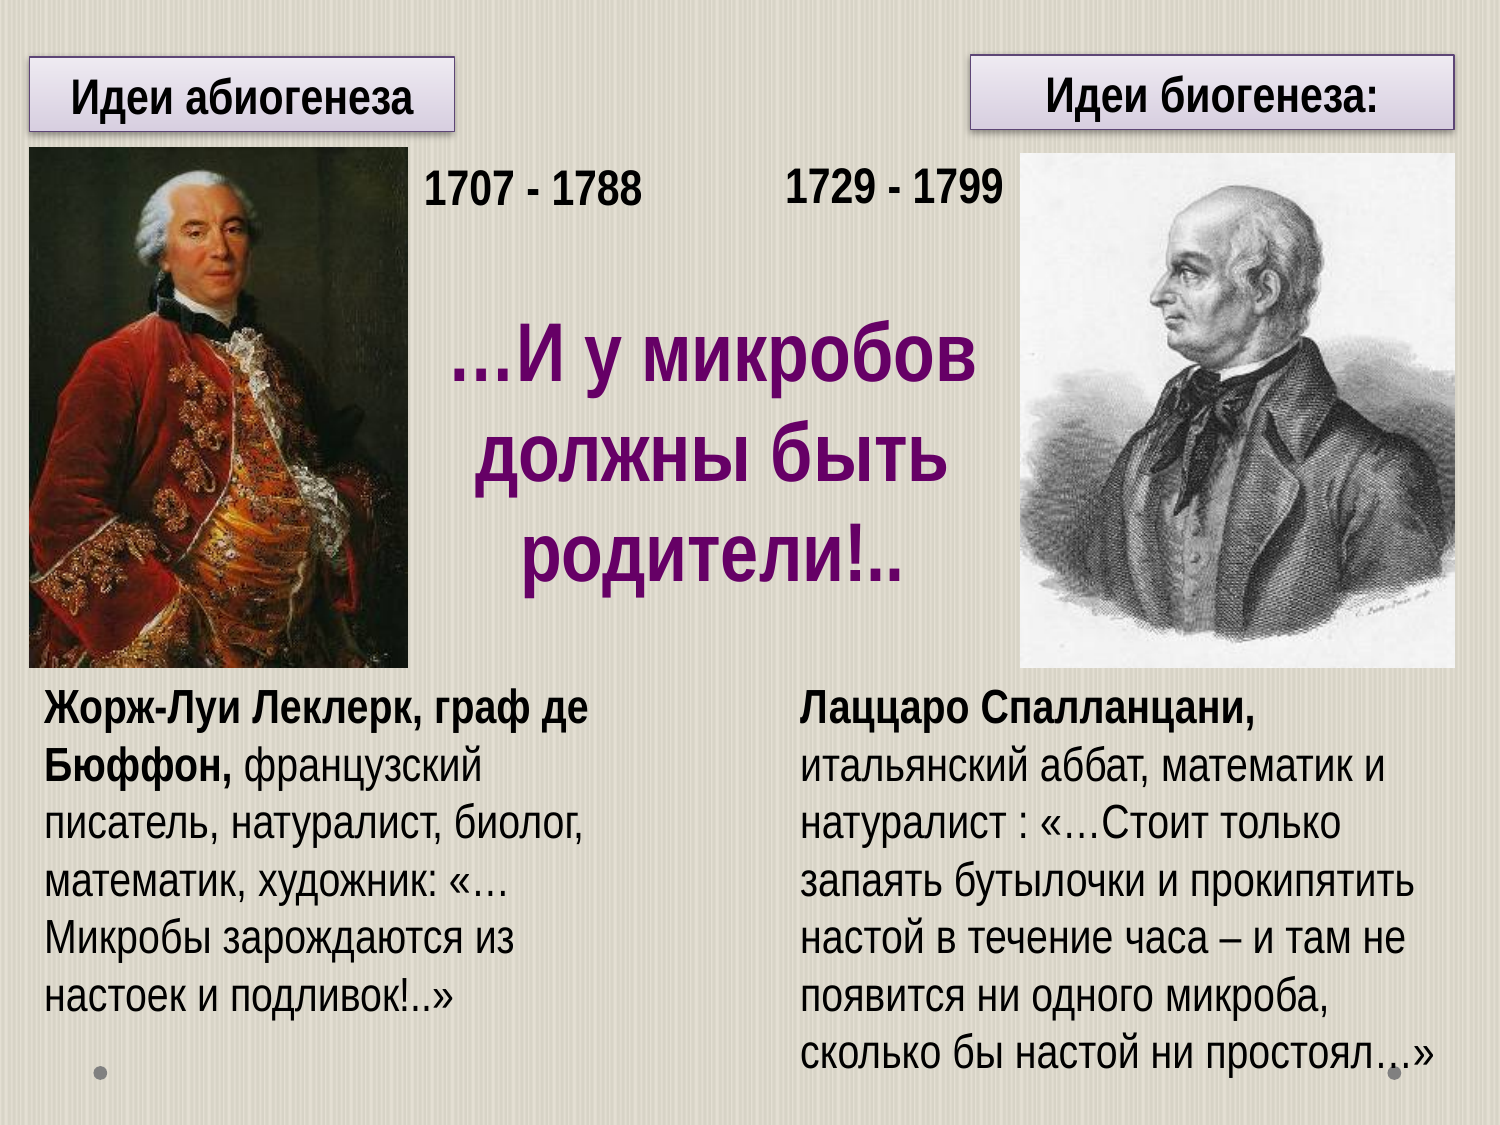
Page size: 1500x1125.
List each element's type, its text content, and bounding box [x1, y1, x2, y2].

text_box …И у микробов должны быть родители!.. [413, 290, 1015, 606]
text_box Жорж-Луи Леклерк, граф де Бюффон, французский писатель, натуралист, биолог, математик, художник: «…Микробы зарождаются из настоек и подливок!..» [29, 668, 620, 1029]
text_box 1707 - 1788 [409, 147, 658, 223]
text_box 1729 - 1799 [770, 146, 1019, 221]
picture [29, 147, 408, 669]
picture [1020, 153, 1455, 669]
text_box Идеи абиогенеза [29, 56, 455, 132]
text_box Идеи биогенеза: [970, 54, 1455, 130]
text_box Лаццаро Спалланцани, итальянский аббат, математик и натуралист : «…Стоит только запаять бутылочки и прокипятить настой в течение часа – и там не появится ни одного микроба, сколько бы настой ни простоял…» [785, 668, 1483, 1086]
